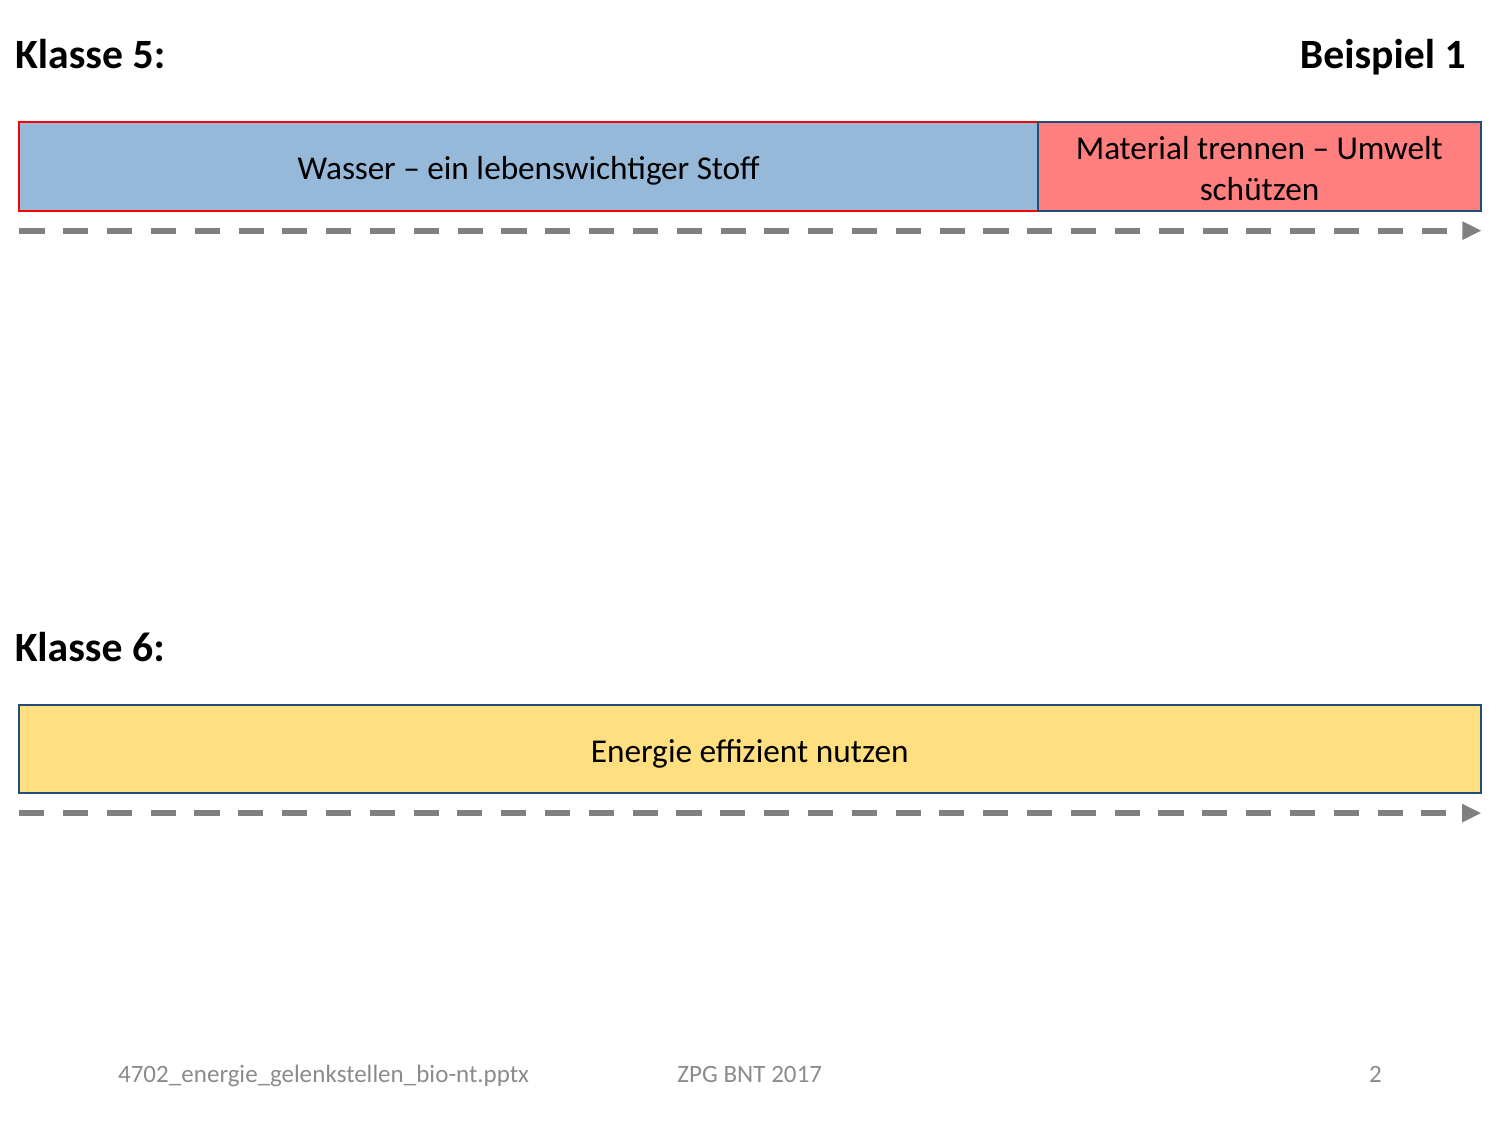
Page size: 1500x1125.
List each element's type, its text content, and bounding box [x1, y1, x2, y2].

slide_number 4702_energie_gelenkstellen_bio-nt.pptx [103, 1042, 496, 1103]
text_box Beispiel 1 [1279, 19, 1481, 85]
slide_number 2 [1059, 1042, 1397, 1103]
text_box Wasser – ein lebenswichtiger Stoff [19, 122, 1038, 211]
text_box Klasse 6: [0, 612, 211, 678]
footer ZPG BNT 2017 [496, 1042, 1004, 1103]
text_box Material trennen – Umwelt schützen [1038, 122, 1482, 211]
text_box Energie effizient nutzen [19, 704, 1481, 794]
text_box Klasse 5: [0, 19, 207, 85]
